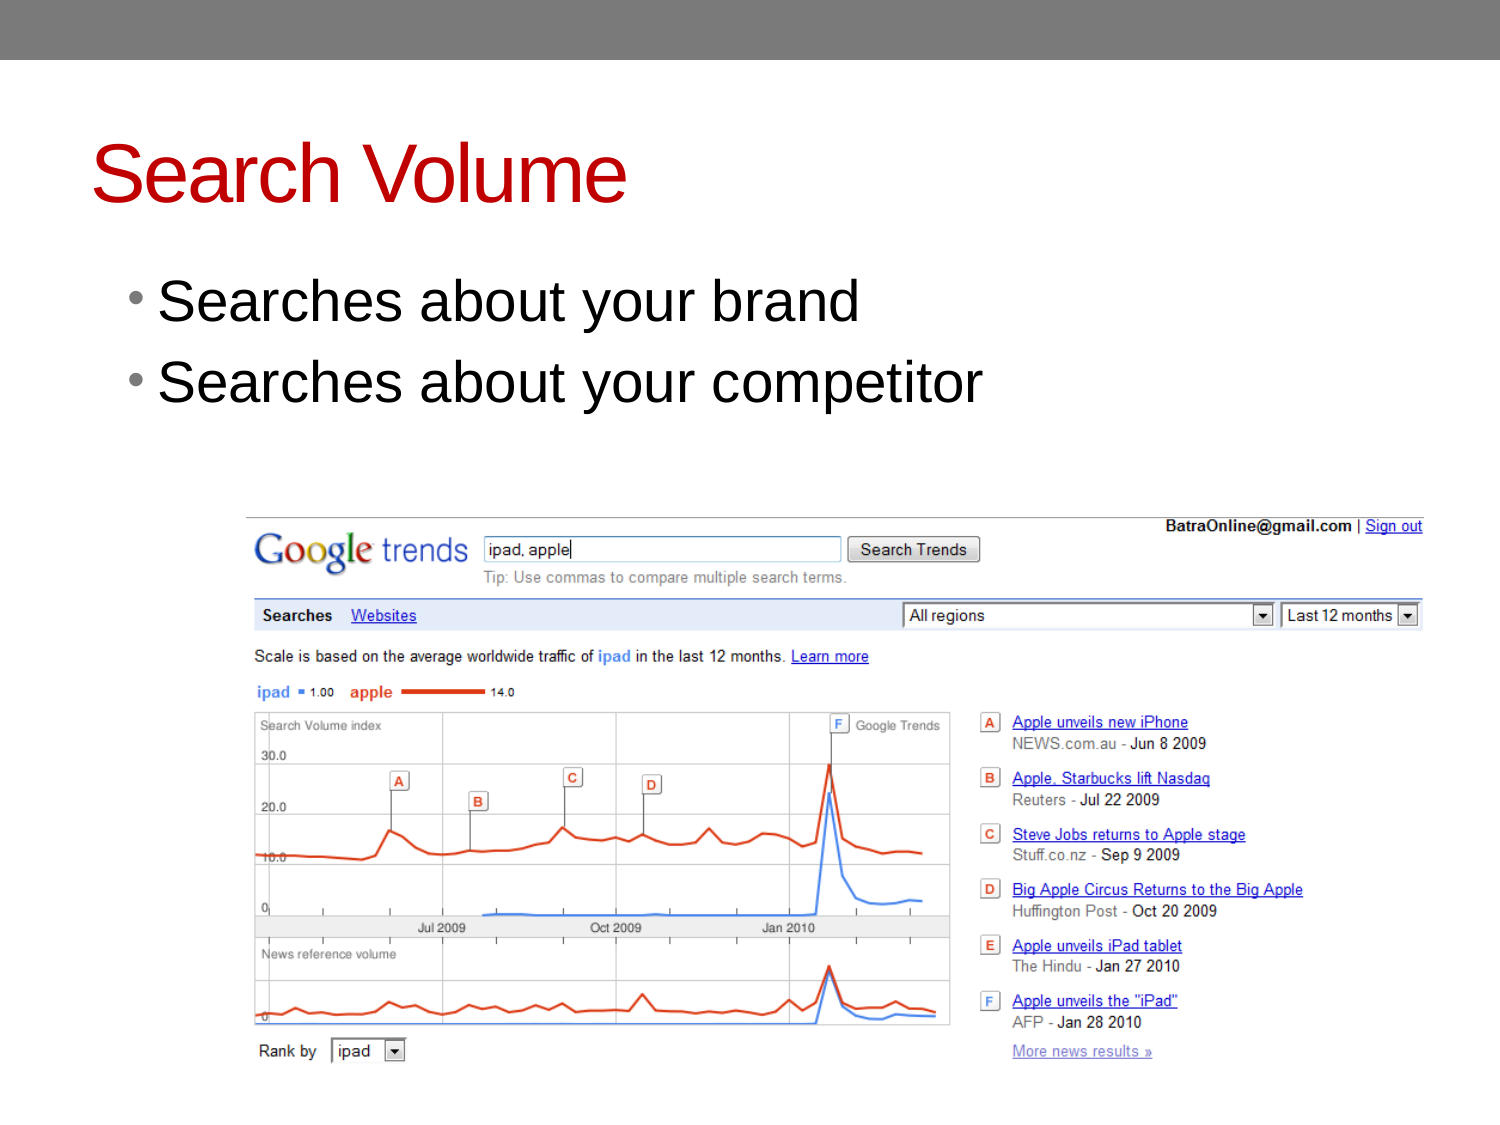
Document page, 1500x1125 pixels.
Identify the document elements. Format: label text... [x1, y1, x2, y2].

text_box Searches about your brand Searches about your competitor [112, 255, 1344, 422]
picture [246, 517, 1425, 1066]
title Search Volume [75, 87, 1425, 250]
